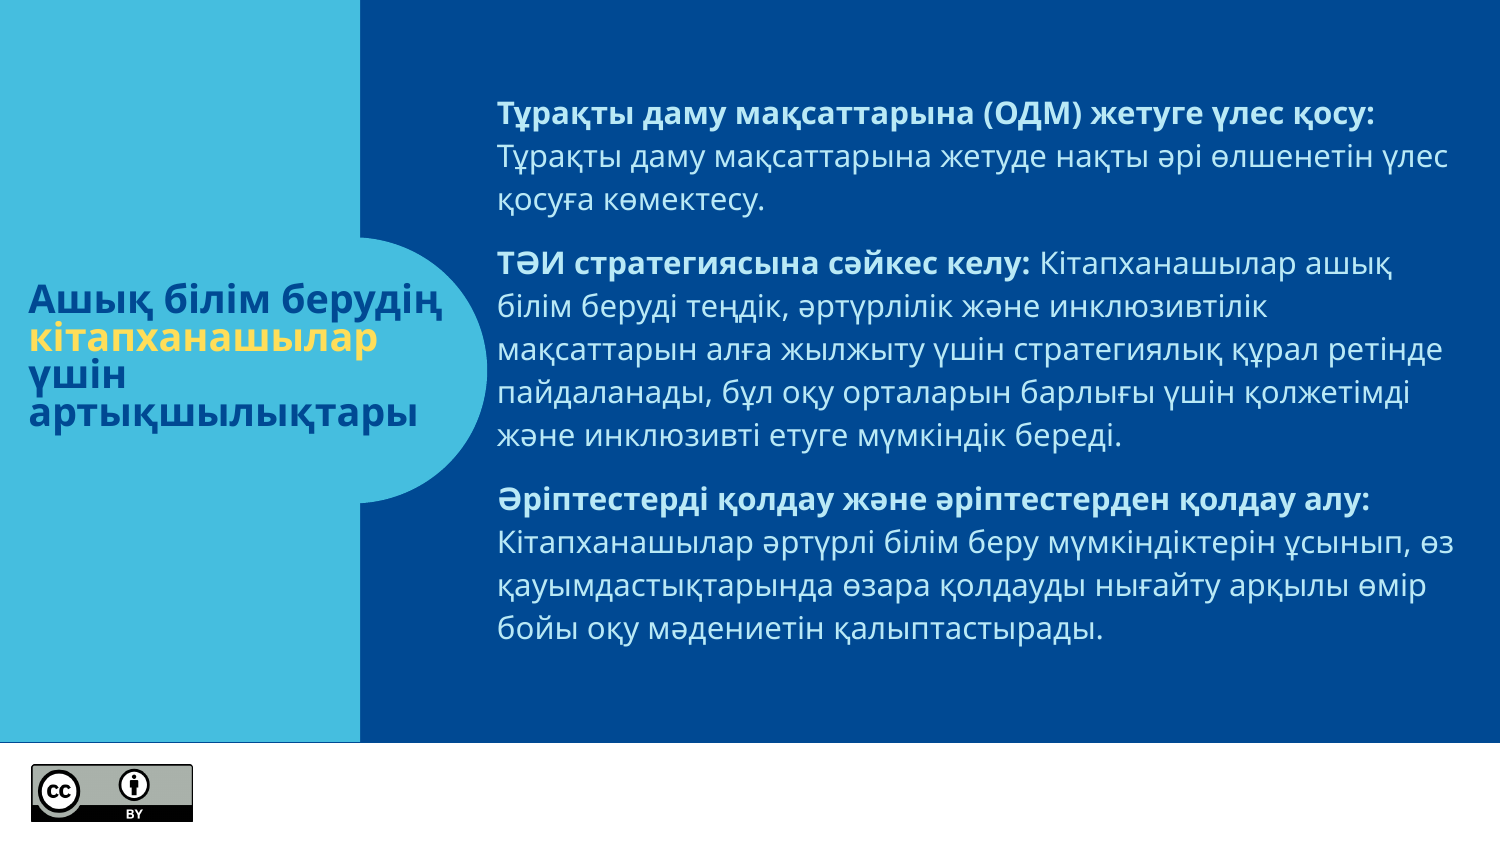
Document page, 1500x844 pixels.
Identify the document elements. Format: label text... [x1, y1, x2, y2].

text_box [244, 288, 481, 504]
text_box Тұрақты даму мақсаттарына (ОДМ) жетуге үлес қосу: Тұрақты даму мақсаттарына жетуде нақты әрі өлшенетін үлес қосуға көмектесу. ТӘИ стратегиясына сәйкес келу: Кітапханашылар ашық білім беруді теңдік, әртүрлілік және инклюзивтілік мақсаттарын алға жылжыту үшін стратегиялық құрал ретінде пайдаланады, бұл оқу орталарын барлығы үшін қолжетімді және инклюзивті етуге мүмкіндік береді. Әріптестерді қолдау және әріптестерден қолдау алу: Кітапханашылар әртүрлі білім беру мүмкіндіктерін ұсынып, өз қауымдастықтарында өзара қолдауды нығайту арқылы өмір бойы оқу мәдениетін қалыптастырады. [481, 72, 1477, 661]
text_box [267, 237, 438, 267]
text_box [0, 750, 1500, 844]
text_box [0, 0, 361, 742]
picture [31, 764, 193, 822]
text_box Ашық білім берудің кітапханашылар үшін артықшылықтары [13, 267, 459, 450]
